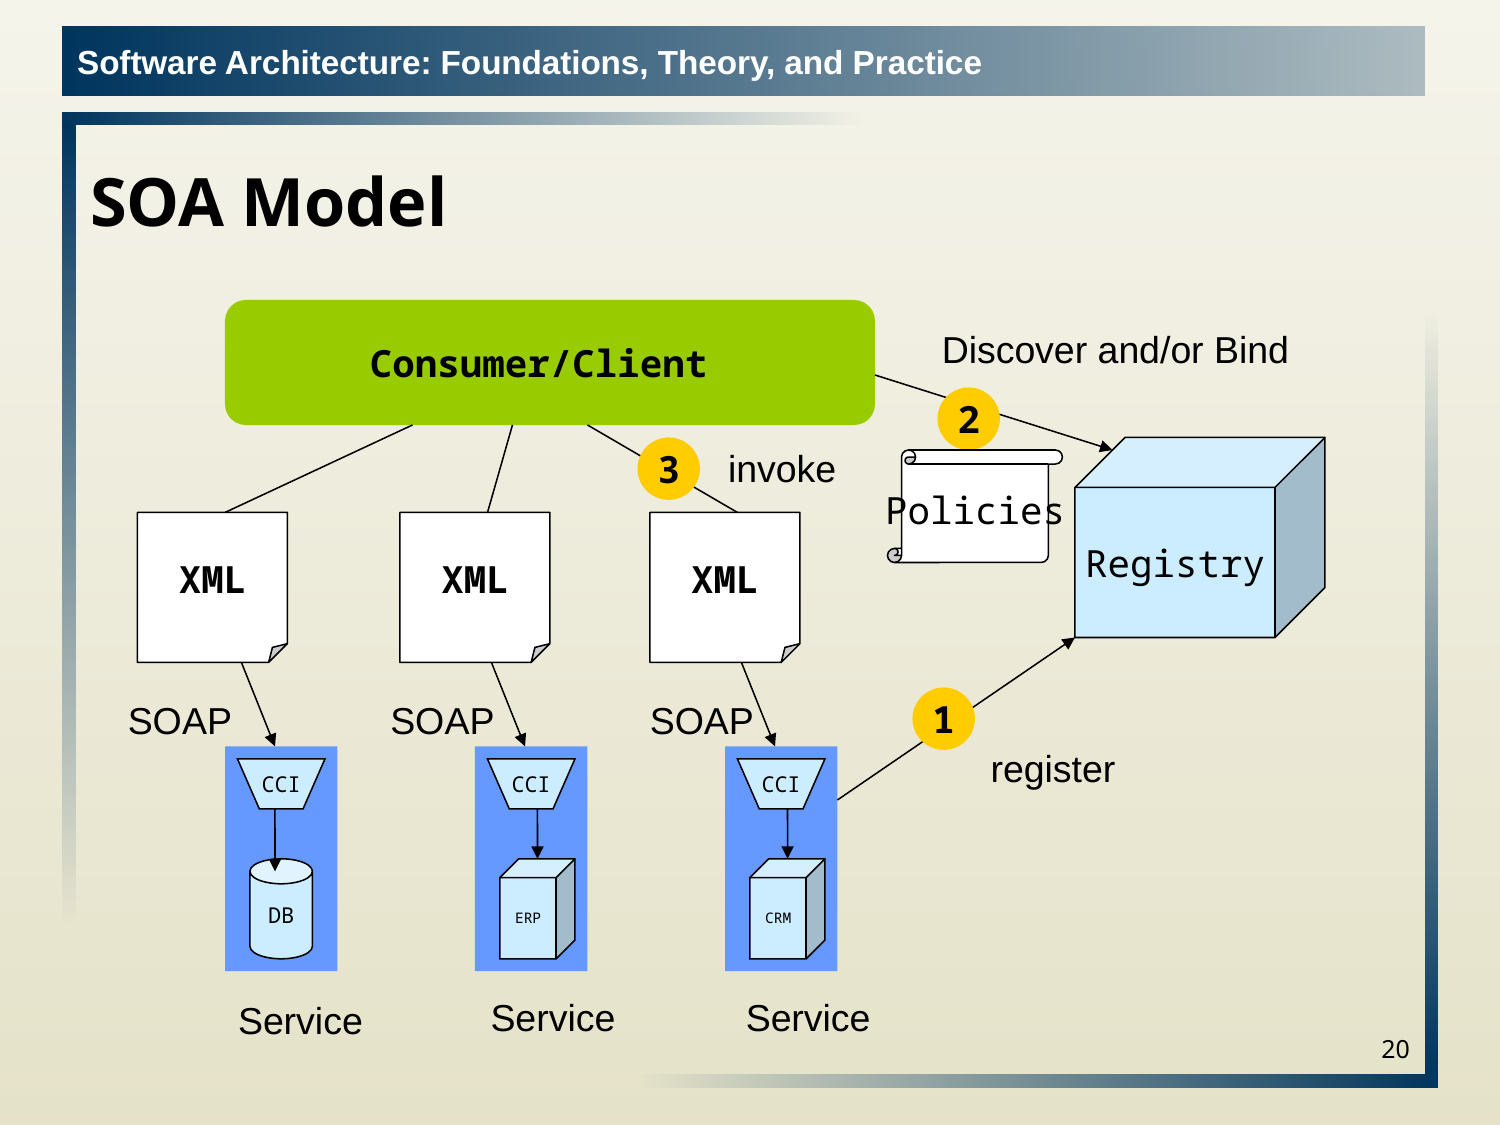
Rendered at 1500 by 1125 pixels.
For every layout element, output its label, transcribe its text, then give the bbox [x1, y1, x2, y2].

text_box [837, 437, 1326, 801]
title SOA Model [75, 125, 1425, 275]
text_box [112, 424, 853, 751]
slide_number 20 [1074, 999, 1426, 1076]
text_box Consumer/Client [224, 299, 875, 426]
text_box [222, 760, 887, 1051]
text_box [874, 318, 1307, 563]
